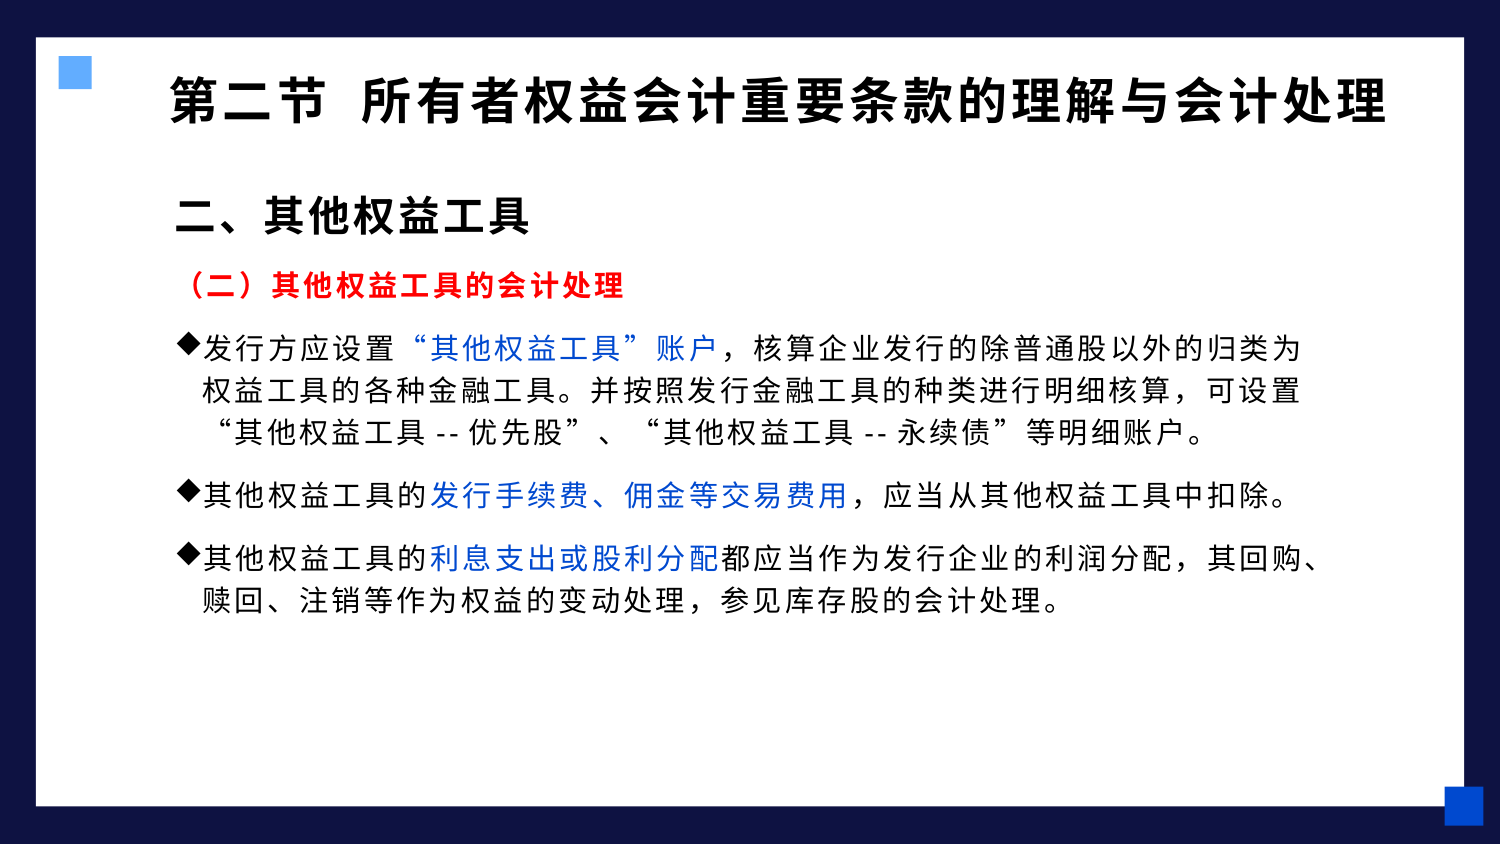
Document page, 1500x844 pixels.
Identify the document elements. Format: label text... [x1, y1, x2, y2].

title 第二节 所有者权益会计重要条款的理解与会计处理 [141, 48, 1411, 139]
list 二、其他权益工具 （二）其他权益工具的会计处理 发行方应设置“其他权益工具”账户，核算企业发行的除普通股以外的归类为权益工具的各种金融工具。并按照发行金融工具的种类进行明细核算，可设置“其他权益工具--优先股”、“其他权益工具--永续债”等明细账户。 其他权益工具的发行手续费、佣金等交易费用，应当从其他权益工具中扣除。 其他权益工具的利息支出或股利分配都应当作为发行企业的利润分配，其回购、赎回、注销等作为权益的变动处理，参见库存股的会计处理。 [157, 179, 1343, 605]
